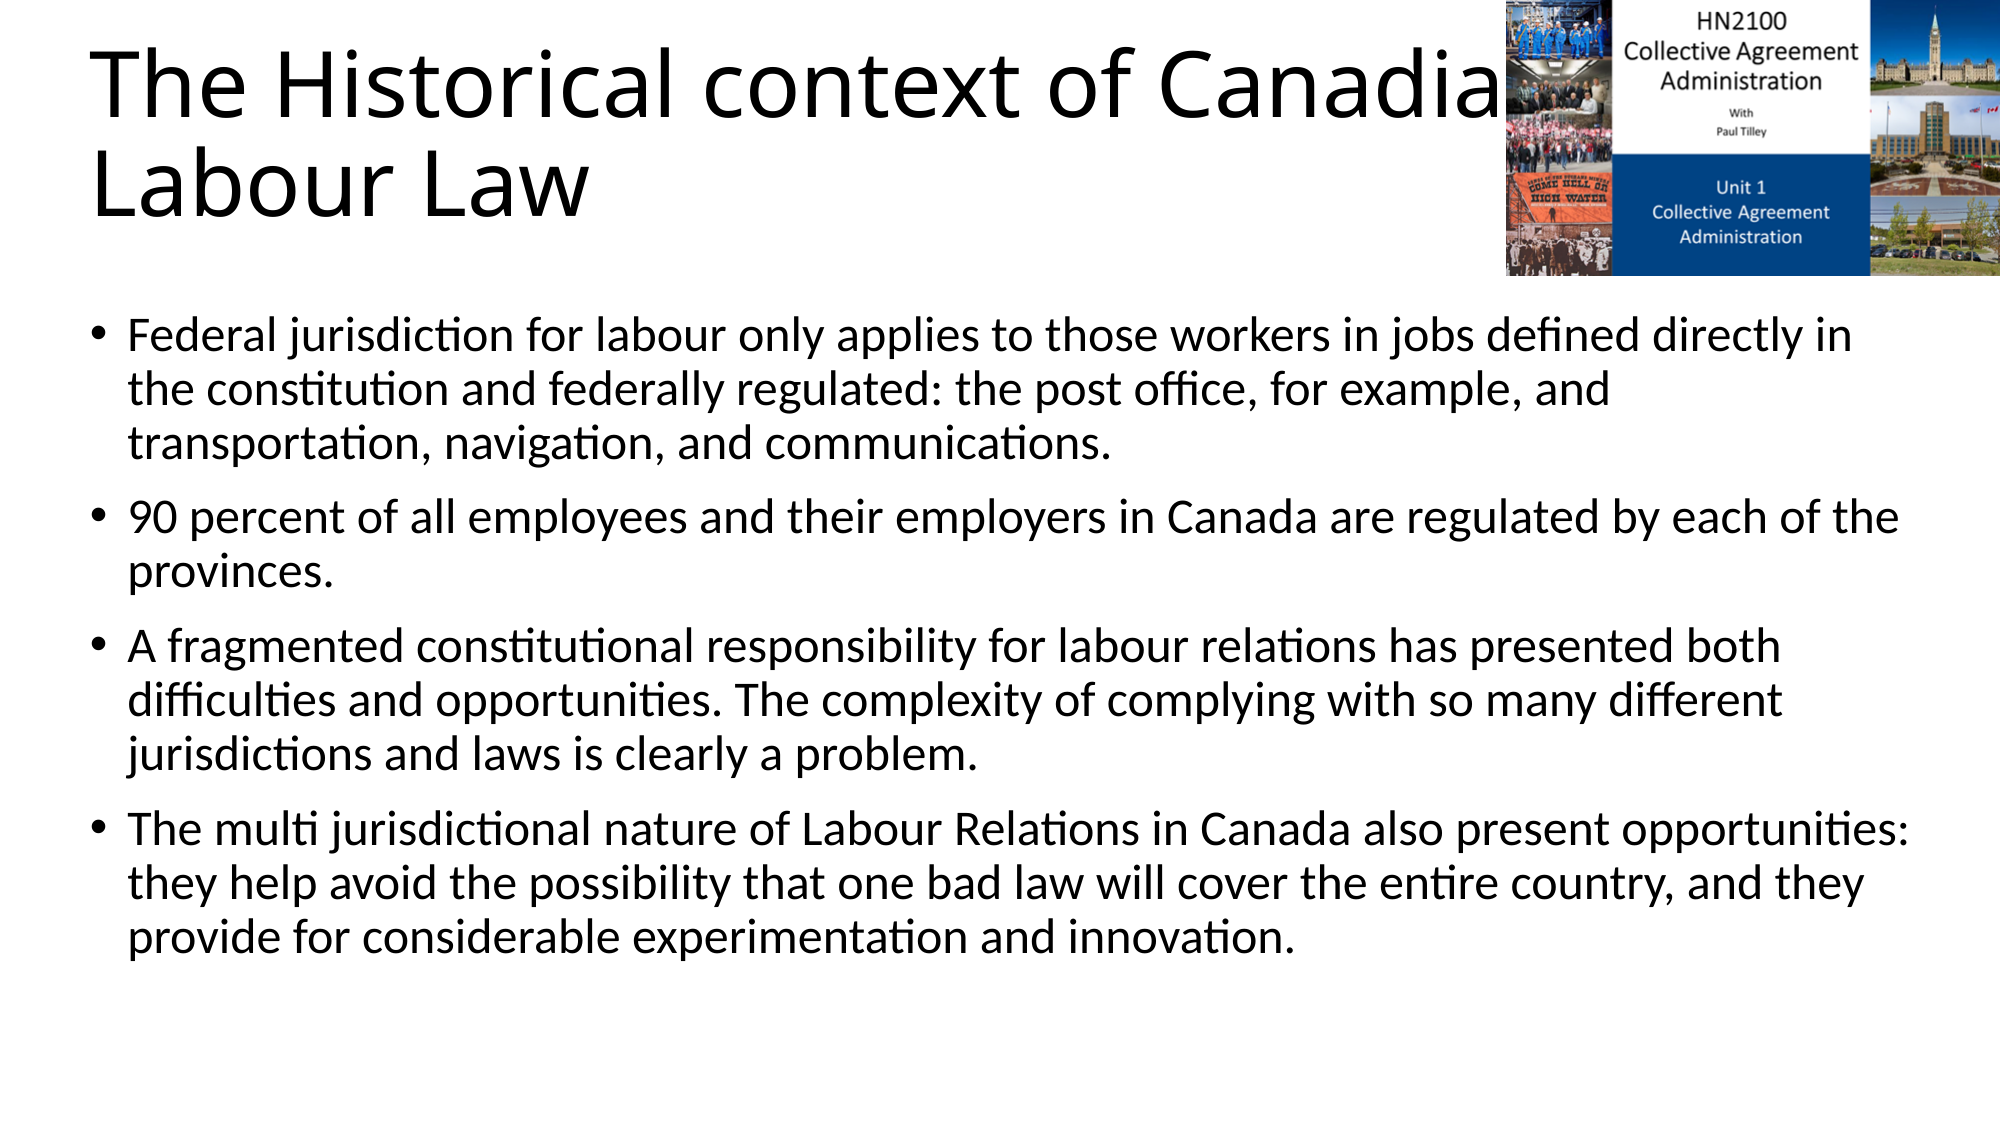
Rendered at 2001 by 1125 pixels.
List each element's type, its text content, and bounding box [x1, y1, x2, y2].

picture [1506, 0, 2000, 276]
list Federal jurisdiction for labour only applies to those workers in jobs defined directly in the constitution and federally regulated: the post office, for example, and transportation, navigation, and communications. 90 percent of all employees and their employers in Canada are regulated by each of the provinces. A fragmented constitutional responsibility for labour relations has presented both difficulties and opportunities. The complexity of complying with so many different jurisdictions and laws is clearly a problem. The multi jurisdictional nature of Labour Relations in Canada also present opportunities: they help avoid the possibility that one bad law will cover the entire country, and they provide for considerable experimentation and innovation. [74, 300, 1928, 1083]
title The Historical context of Canadian Labour Law [74, 28, 1506, 246]
